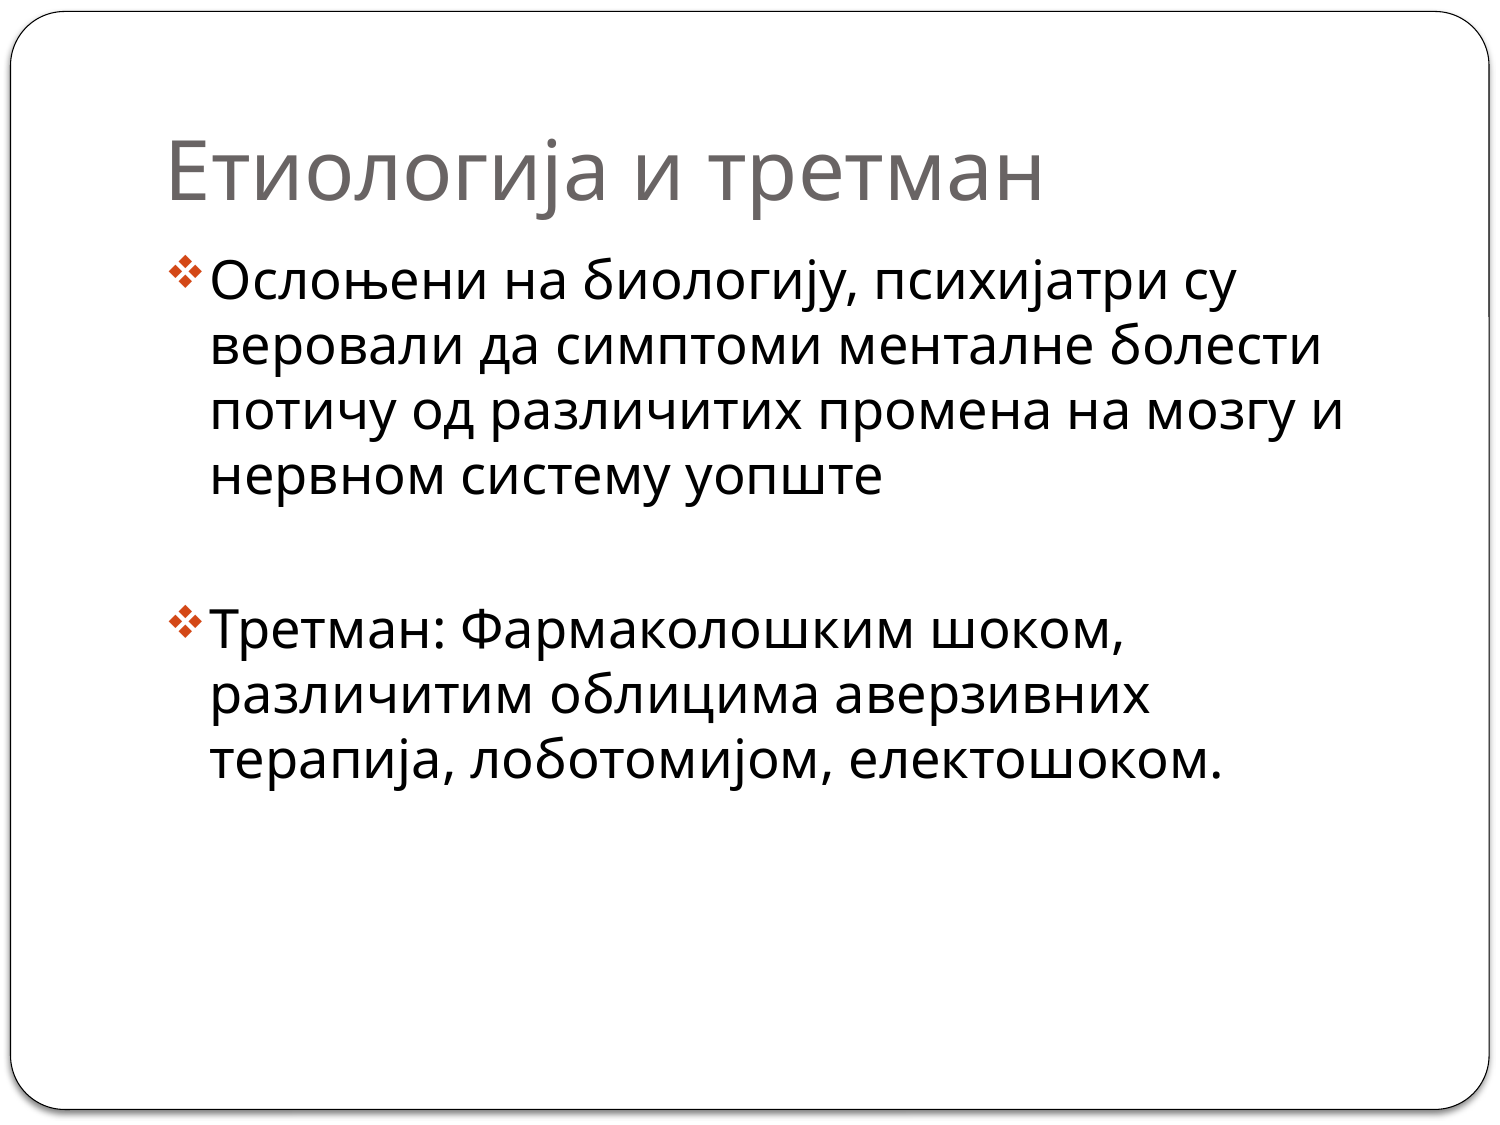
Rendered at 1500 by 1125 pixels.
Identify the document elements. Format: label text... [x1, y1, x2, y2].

list Oслоњени на биологију, психијатри су веровали да симптоми менталне болести потичу од различитих промена на мозгу и нервном систему уопште Третман: Фармаколошким шоком, различитим облицима аверзивних терапија, лоботомијом, електошоком. [150, 237, 1425, 988]
title Етиологија и третман [150, 45, 1425, 233]
